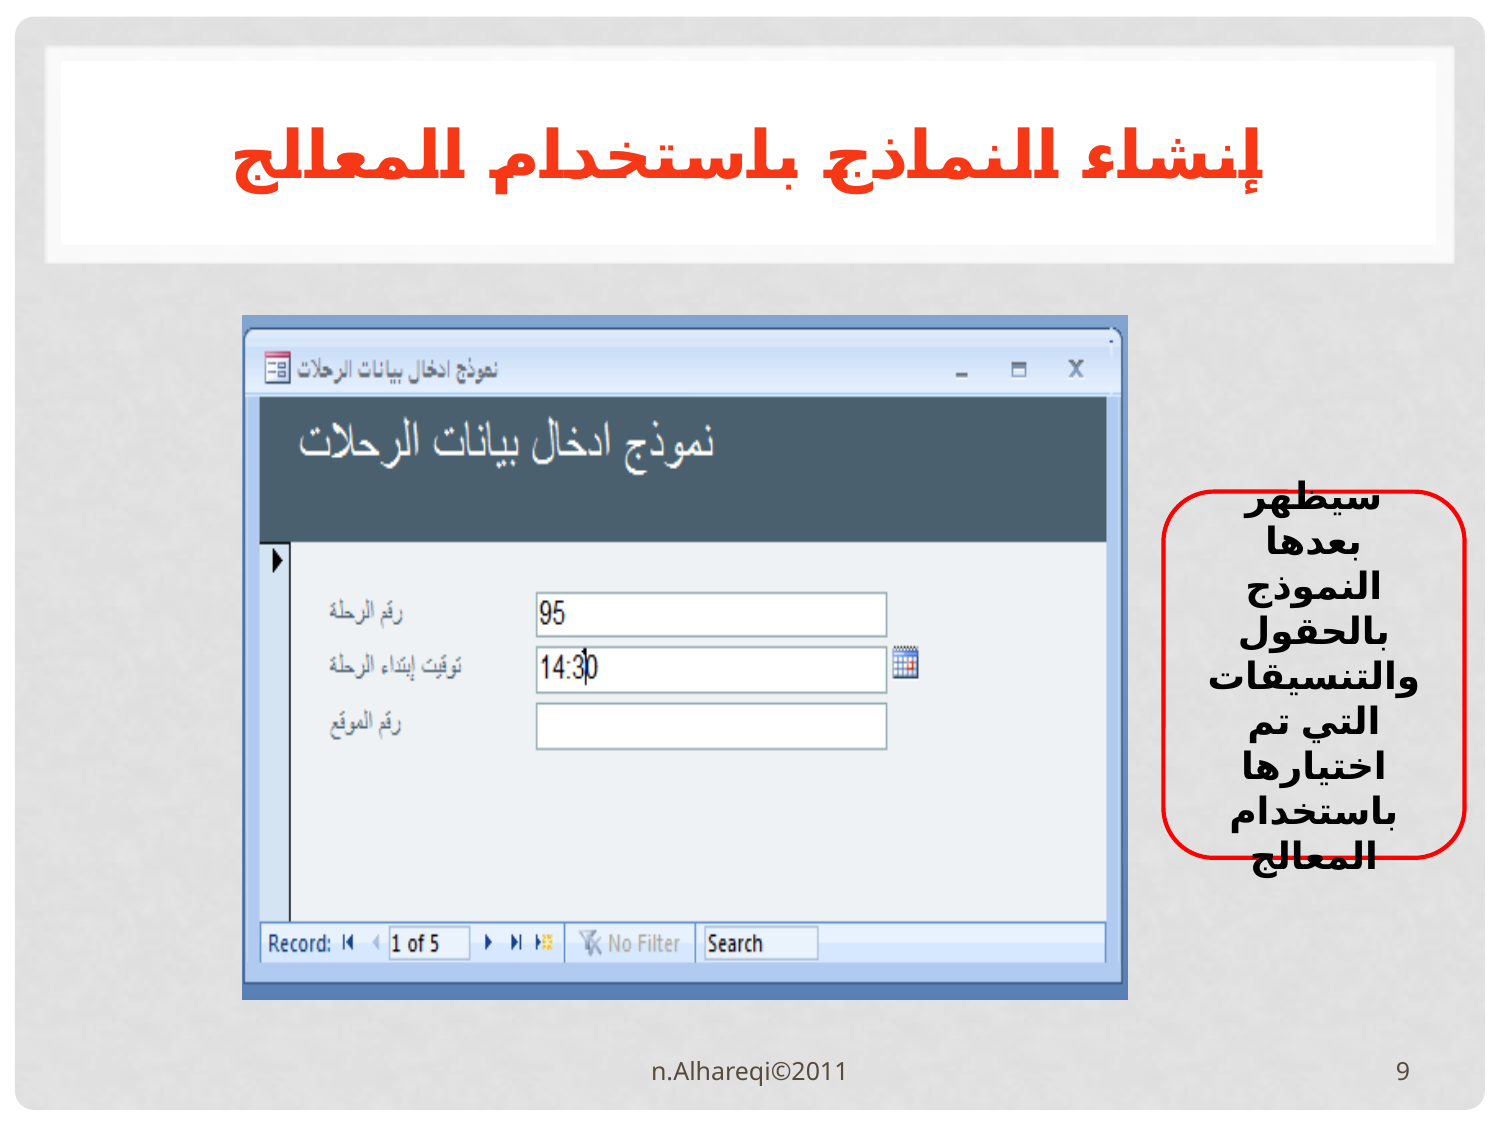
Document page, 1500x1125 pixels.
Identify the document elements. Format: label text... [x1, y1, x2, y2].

slide_number 9 [1074, 1042, 1425, 1103]
footer n.Alhareqi©2011 [512, 1042, 988, 1103]
picture [241, 315, 1129, 1000]
text_box سيظهر بعدها النموذج بالحقول والتنسيقات التي تم اختيارها باستخدام المعالج [1161, 489, 1467, 860]
title إنشاء النماذج باستخدام المعالج [69, 66, 1425, 238]
